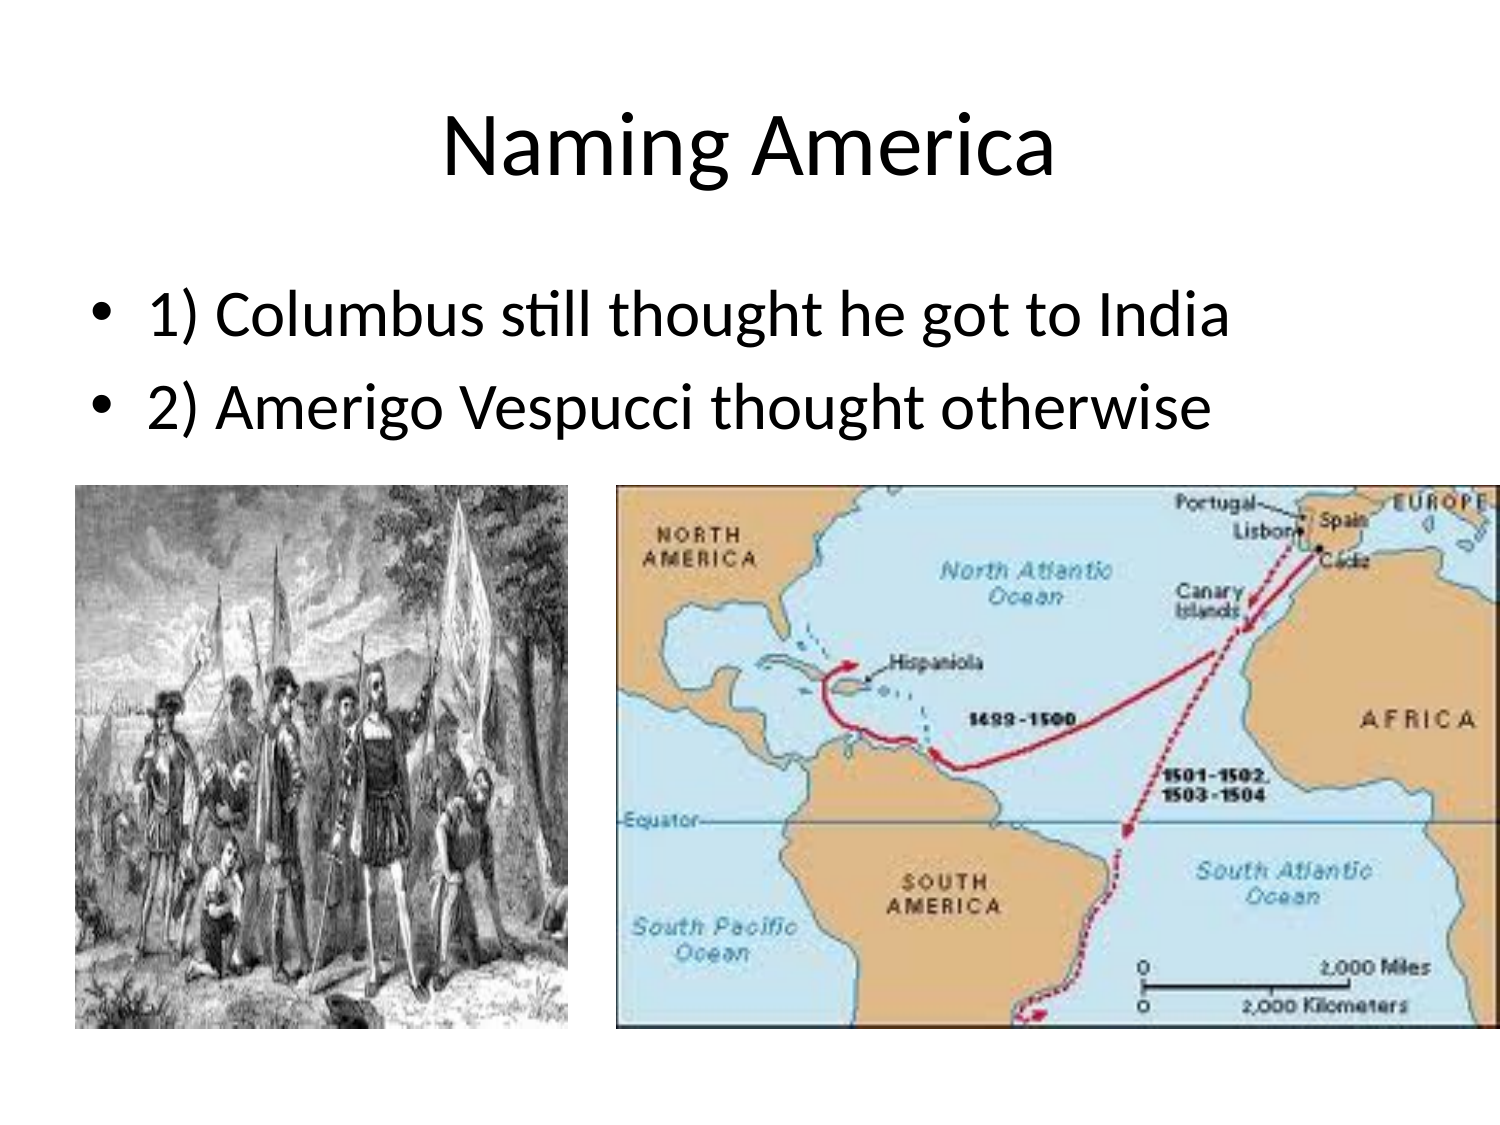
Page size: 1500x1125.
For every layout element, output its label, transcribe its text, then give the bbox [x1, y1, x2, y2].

list 1) Columbus still thought he got to India 2) Amerigo Vespucci thought otherwise [75, 262, 1425, 1005]
title Naming America [75, 45, 1425, 233]
picture [616, 485, 1500, 1030]
picture [74, 485, 568, 1030]
